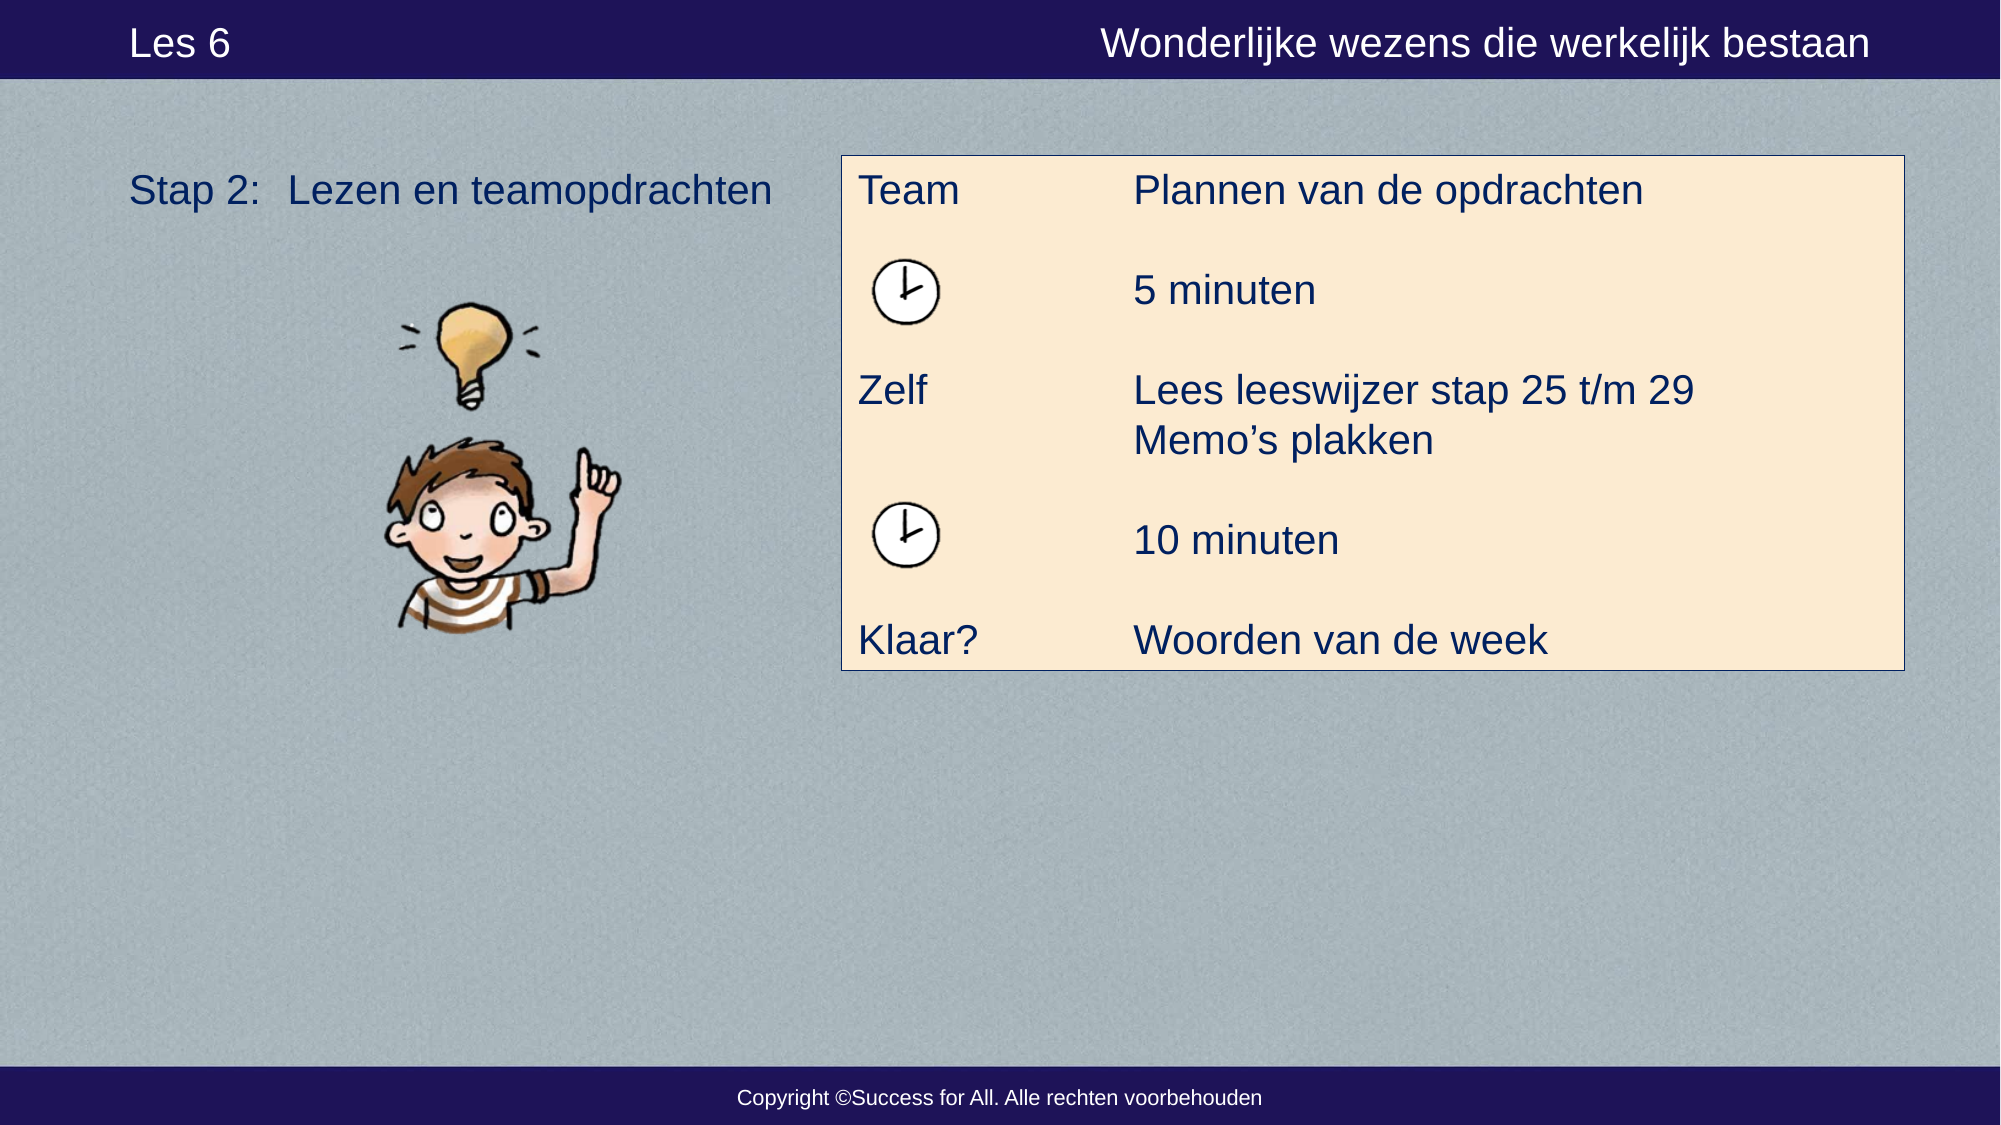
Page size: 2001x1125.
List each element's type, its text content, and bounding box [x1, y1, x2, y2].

text_box Team Plannen van de opdrachten 5 minuten Zelf Lees leeswijzer stap 25 t/m 29 Memo’s plakken 10 minuten Klaar? Woorden van de week [841, 155, 1905, 671]
text_box Les 6 [114, 8, 354, 73]
text_box Copyright ©Success for All. Alle rechten voorbehouden [0, 1076, 2000, 1125]
picture [0, 0, 2001, 1125]
text_box Wonderlijke wezens die werkelijk bestaan [999, 8, 1886, 73]
text_box Stap 2: Lezen en teamopdrachten [114, 155, 841, 271]
